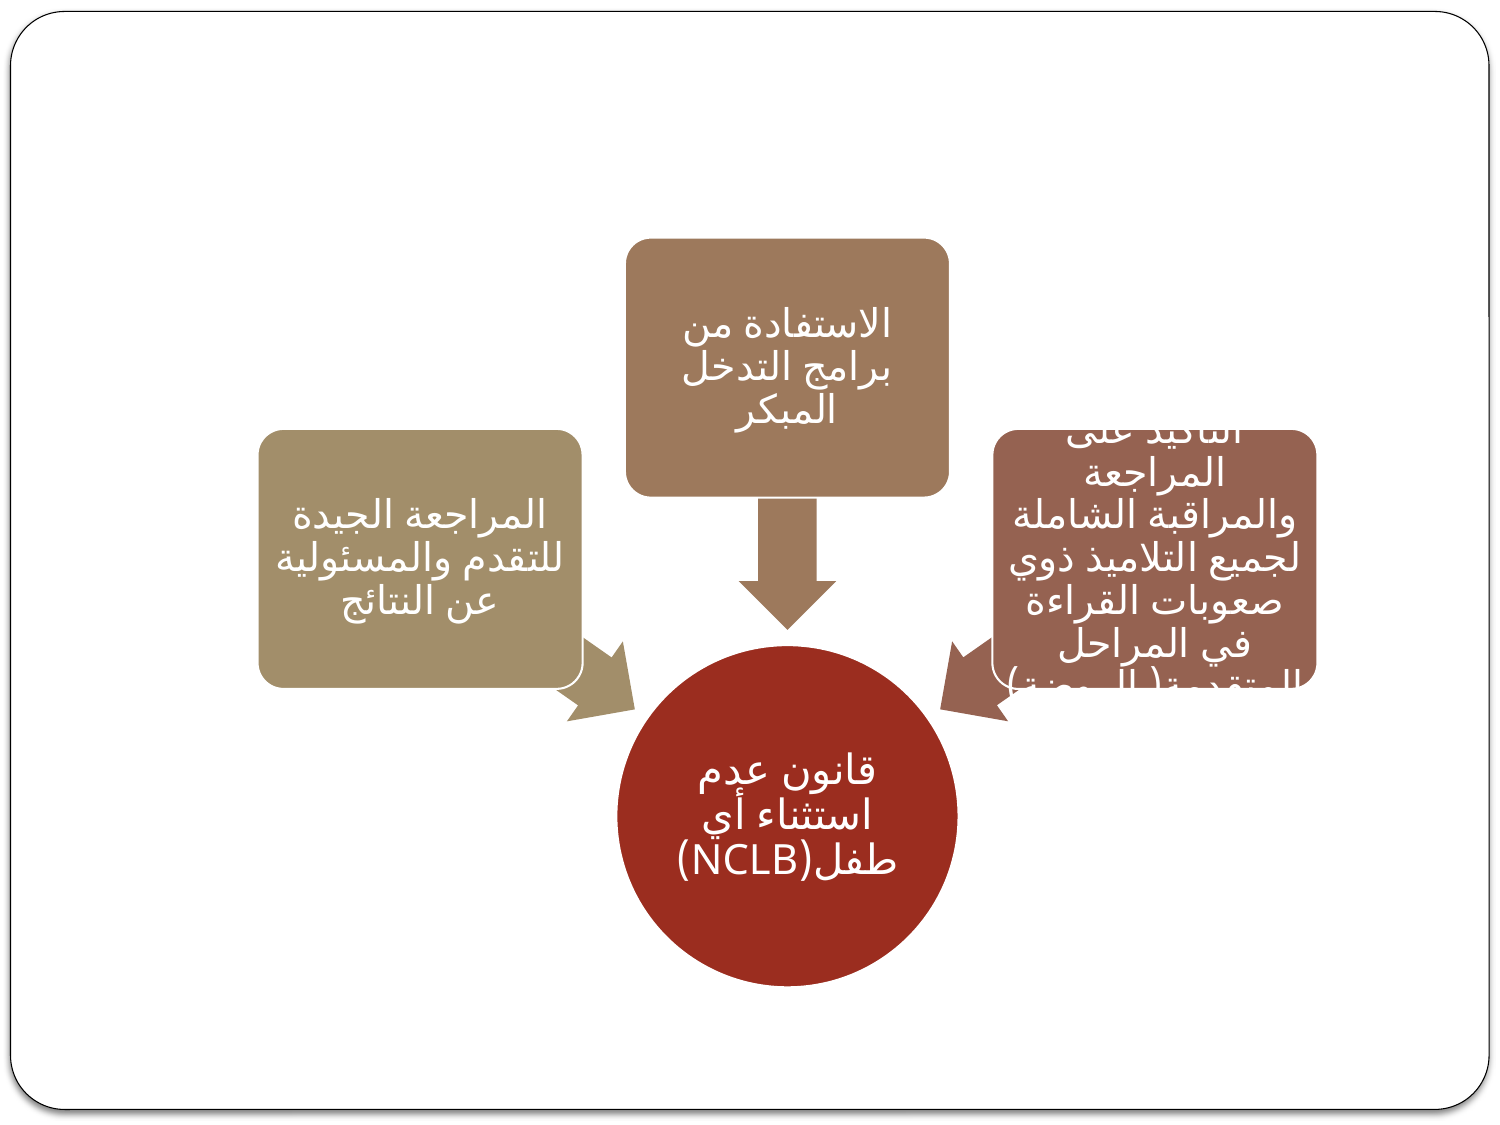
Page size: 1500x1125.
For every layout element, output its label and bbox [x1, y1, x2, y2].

list [149, 237, 1426, 988]
